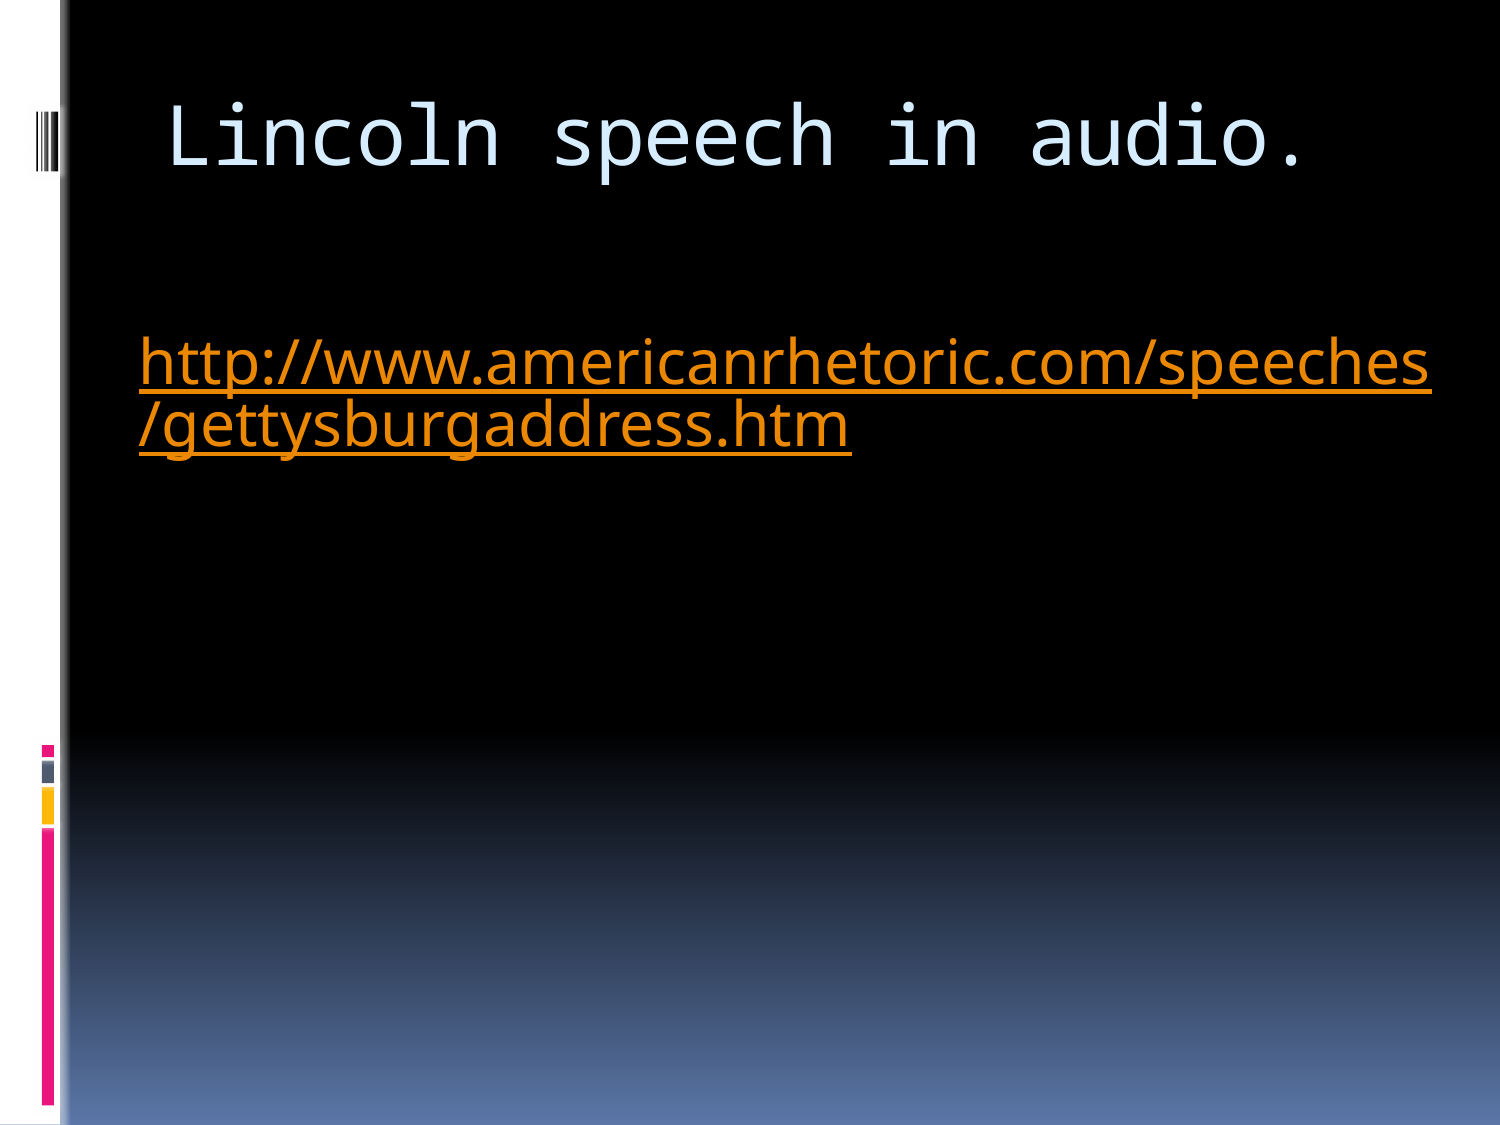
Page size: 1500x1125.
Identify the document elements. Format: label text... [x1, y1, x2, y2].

title Lincoln speech in audio. [150, 75, 1425, 224]
list http://www.americanrhetoric.com/speeches/gettysburgaddress.htm [112, 224, 1463, 968]
